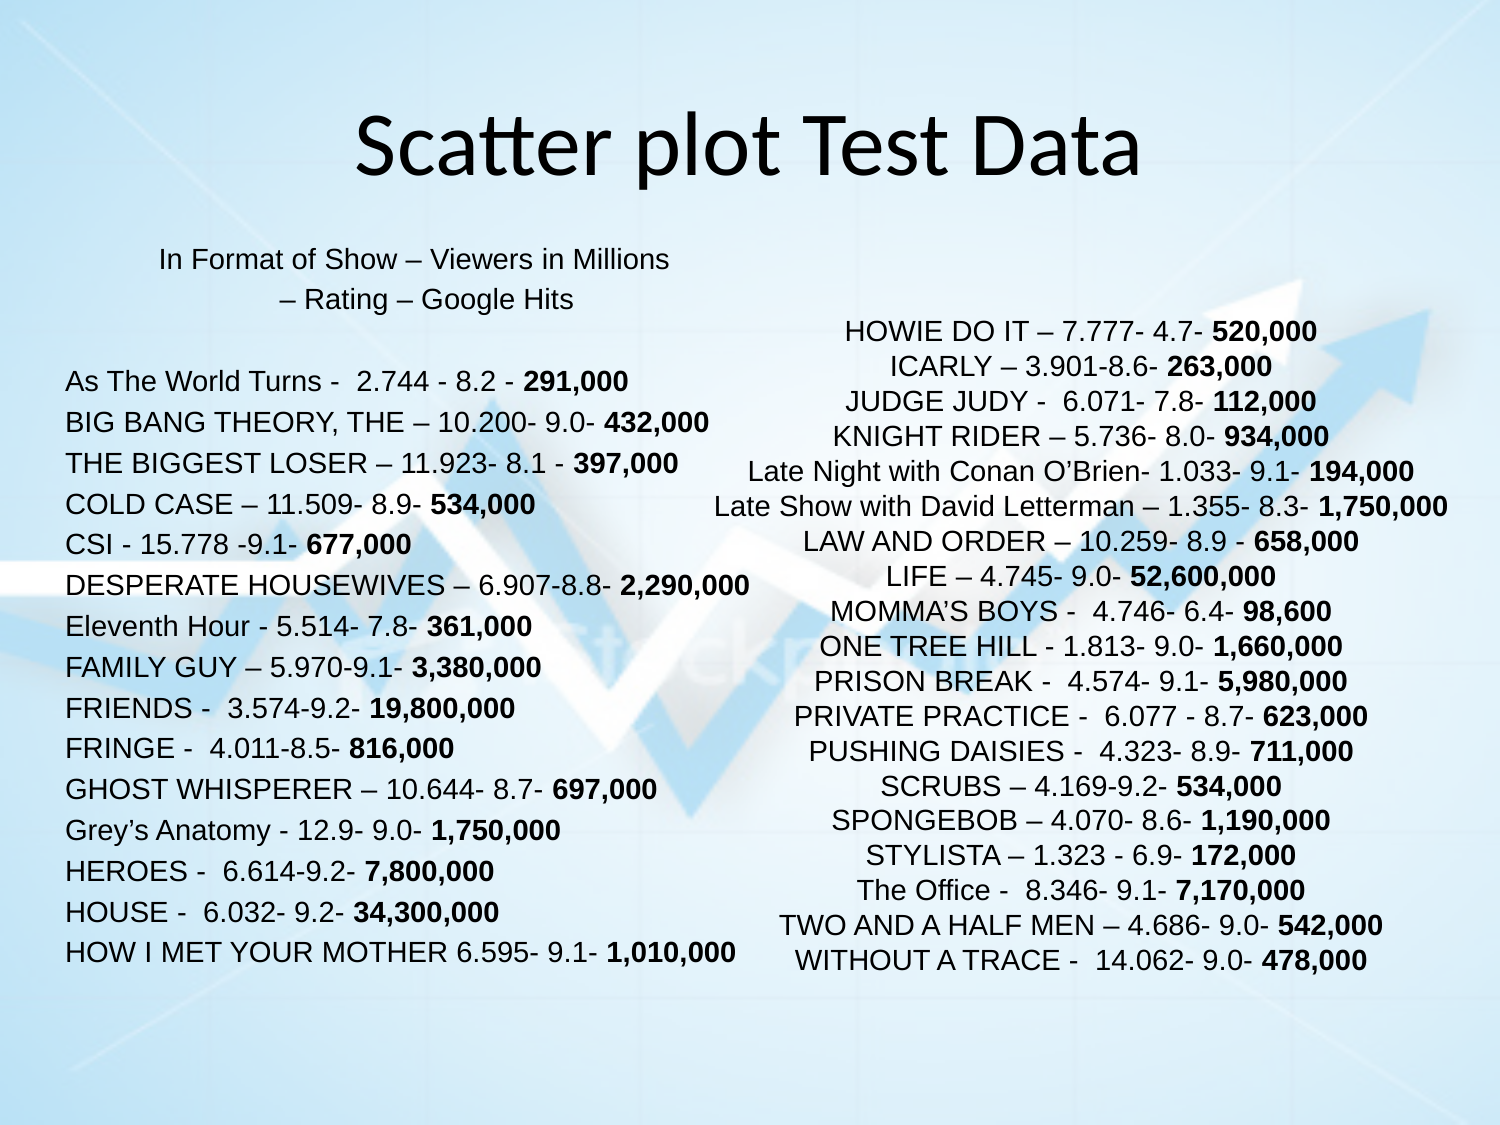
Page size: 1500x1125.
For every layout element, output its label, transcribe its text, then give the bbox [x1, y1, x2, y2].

title Scatter plot Test Data [74, 44, 1426, 233]
text_box HOWIE DO IT – 7.777- 4.7- 520,000 ICARLY – 3.901-8.6- 263,000 JUDGE JUDY - 6.071- 7.8- 112,000 KNIGHT RIDER – 5.736- 8.0- 934,000 Late Night with Conan O’Brien- 1.033- 9.1- 194,000 Late Show with David Letterman – 1.355- 8.3- 1,750,000 LAW AND ORDER – 10.259- 8.9 - 658,000 LIFE – 4.745- 9.0- 52,600,000 MOMMA’S BOYS - 4.746- 6.4- 98,600 ONE TREE HILL - 1.813- 9.0- 1,660,000 PRISON BREAK - 4.574- 9.1- 5,980,000 PRIVATE PRACTICE - 6.077 - 8.7- 623,000 PUSHING DAISIES - 4.323- 8.9- 711,000 SCRUBS – 4.169-9.2- 534,000 SPONGEBOB – 4.070- 8.6- 1,190,000 STYLISTA – 1.323 - 6.9- 172,000 The Office - 8.346- 9.1- 7,170,000 TWO AND A HALF MEN – 4.686- 9.0- 542,000 WITHOUT A TRACE - 14.062- 9.0- 478,000 [687, 304, 1475, 984]
list In Format of Show – Viewers in Millions – Rating – Google Hits As The World Turns - 2.744 - 8.2 - 291,000 BIG BANG THEORY, THE – 10.200- 9.0- 432,000 THE BIGGEST LOSER – 11.923- 8.1 - 397,000 COLD CASE – 11.509- 8.9- 534,000 CSI - 15.778 -9.1- 677,000 DESPERATE HOUSEWIVES – 6.907-8.8- 2,290,000 Eleventh Hour - 5.514- 7.8- 361,000 FAMILY GUY – 5.970-9.1- 3,380,000 FRIENDS - 3.574-9.2- 19,800,000 FRINGE - 4.011-8.5- 816,000 GHOST WHISPERER – 10.644- 8.7- 697,000 Grey’s Anatomy - 12.9- 9.0- 1,750,000 HEROES - 6.614-9.2- 7,800,000 HOUSE - 6.032- 9.2- 34,300,000 HOW I MET YOUR MOTHER 6.595- 9.1- 1,010,000 [49, 232, 788, 1025]
